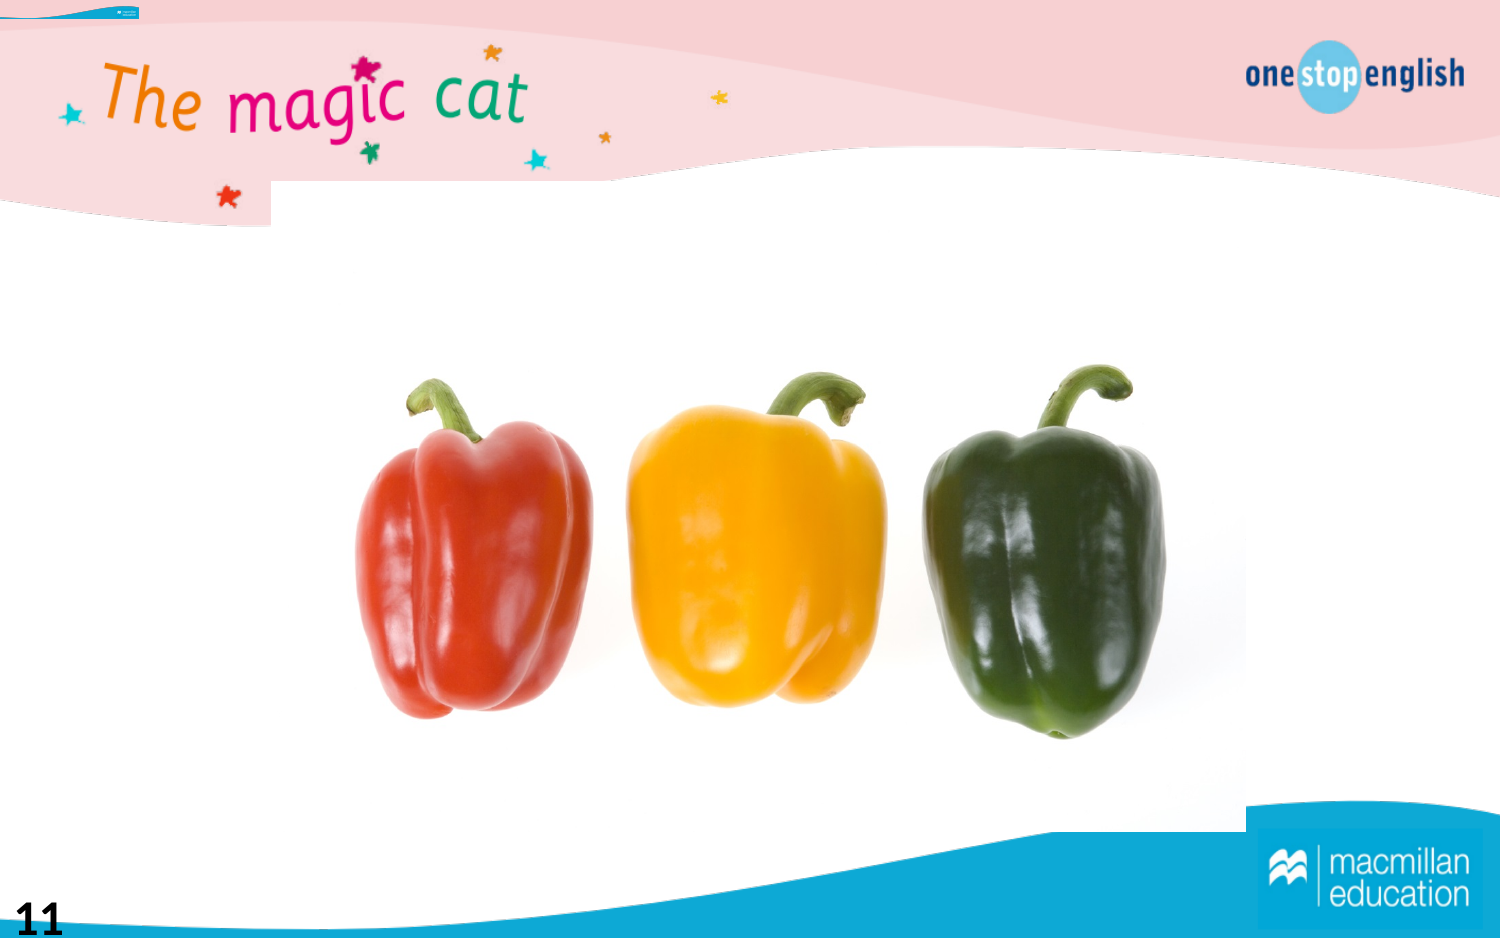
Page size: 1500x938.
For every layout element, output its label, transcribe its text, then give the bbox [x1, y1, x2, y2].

footer 11 [0, 890, 475, 938]
picture [270, 181, 1246, 832]
